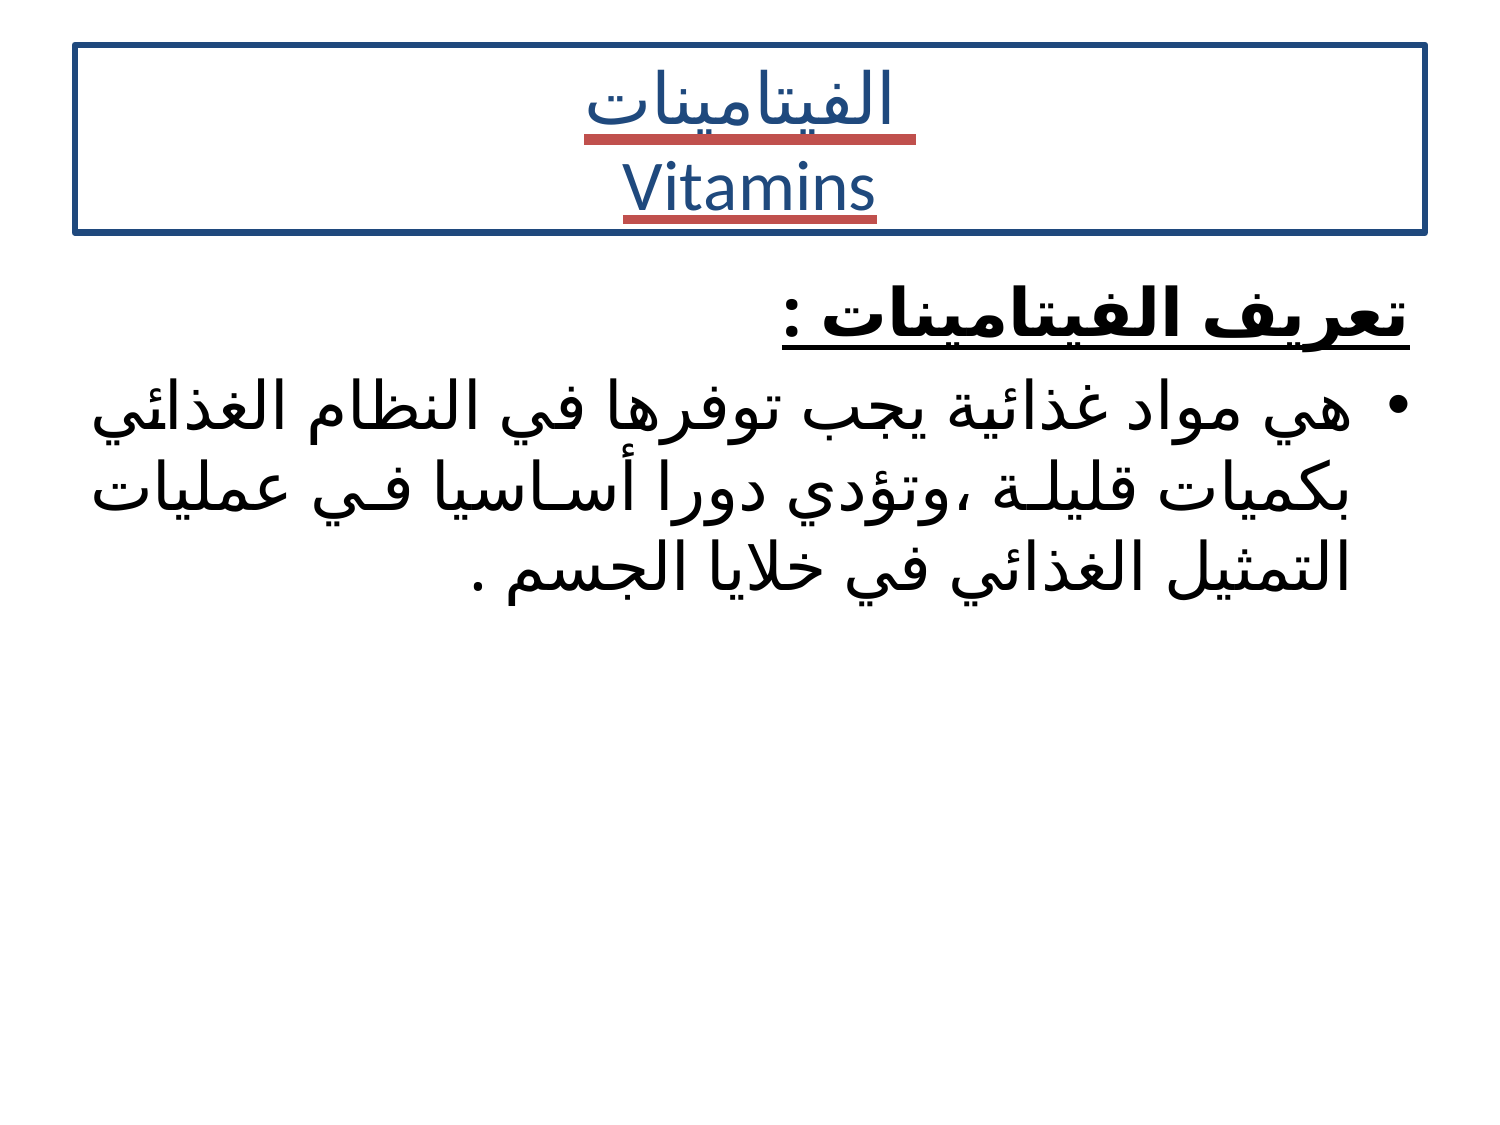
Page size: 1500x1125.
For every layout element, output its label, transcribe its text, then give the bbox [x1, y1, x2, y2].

list تعريف الفيتامينات : هي مواد غذائية يجب توفرها في النظام الغذائي بكميات قليلة ،وتؤدي دورا أساسيا في عمليات التمثيل الغذائي في خلايا الجسم . [75, 262, 1425, 1005]
title الفيتامينات Vitamins [75, 45, 1425, 233]
